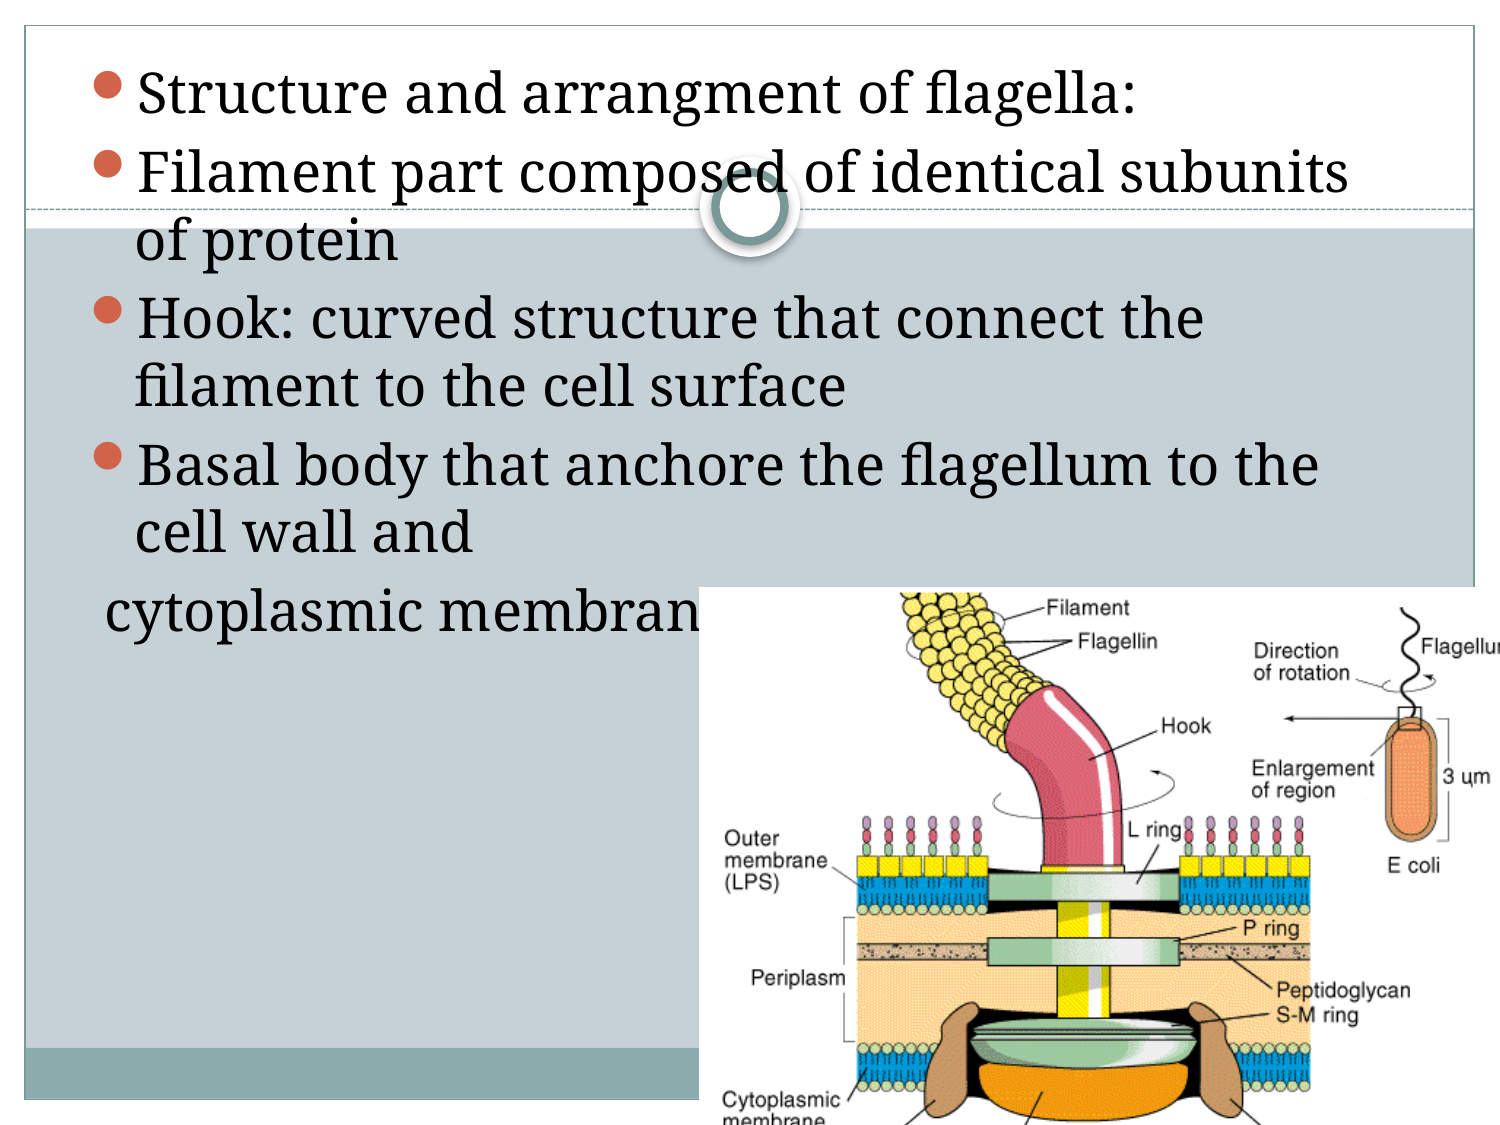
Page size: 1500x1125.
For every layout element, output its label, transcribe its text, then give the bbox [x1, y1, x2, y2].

picture [699, 587, 1500, 1125]
list Structure and arrangment of flagella: Filament part composed of identical subunits of protein Hook: curved structure that connect the filament to the cell surface Basal body that anchore the flagellum to the cell wall and cytoplasmic membrane. [75, 50, 1425, 1005]
